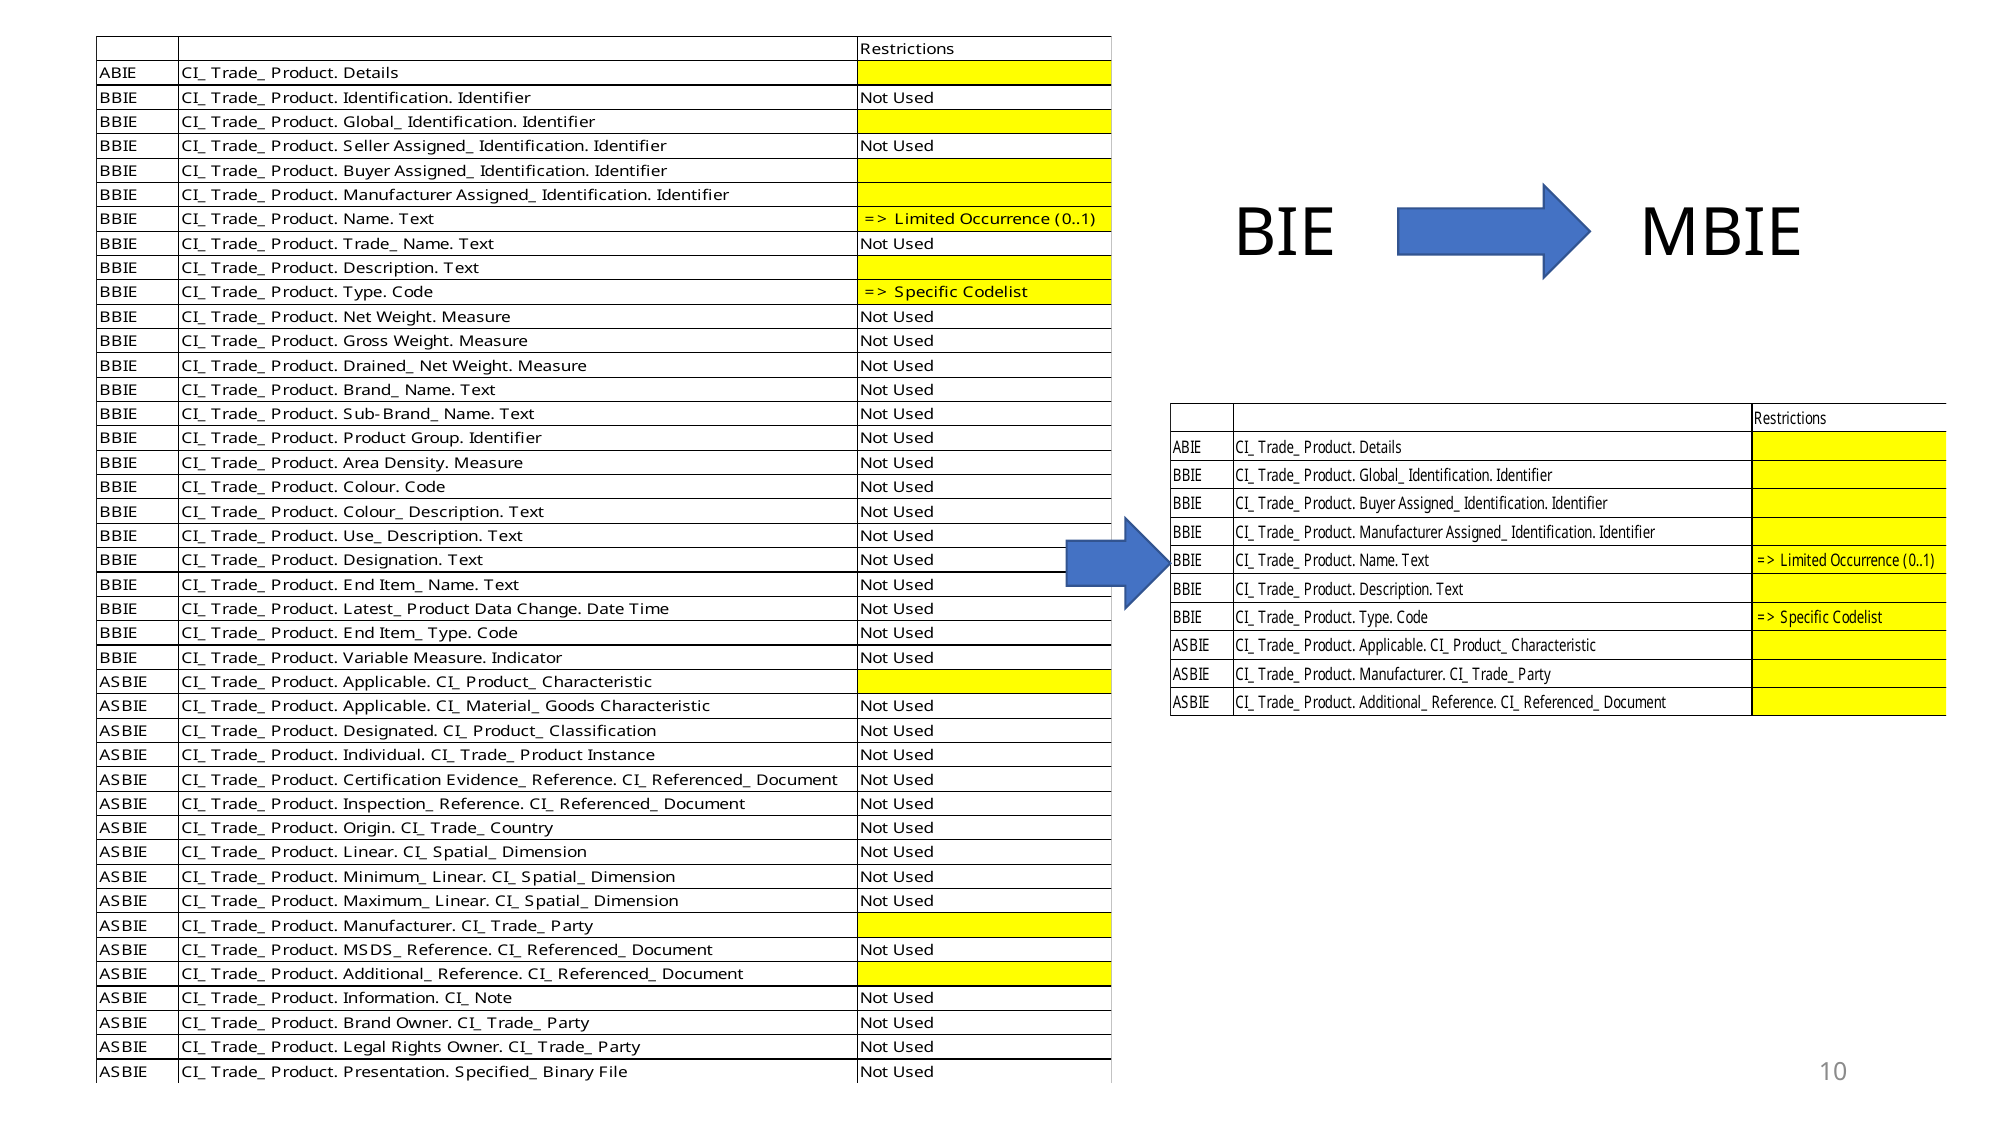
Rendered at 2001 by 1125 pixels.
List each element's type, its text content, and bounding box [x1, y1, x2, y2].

text_box [1397, 182, 1592, 281]
text_box BIE [1218, 181, 1420, 277]
text_box MBIE [1625, 181, 1827, 277]
slide_number 10 [1412, 1042, 1863, 1103]
text_box [1112, 515, 1170, 611]
picture [1170, 402, 1947, 717]
picture [96, 35, 1112, 1084]
